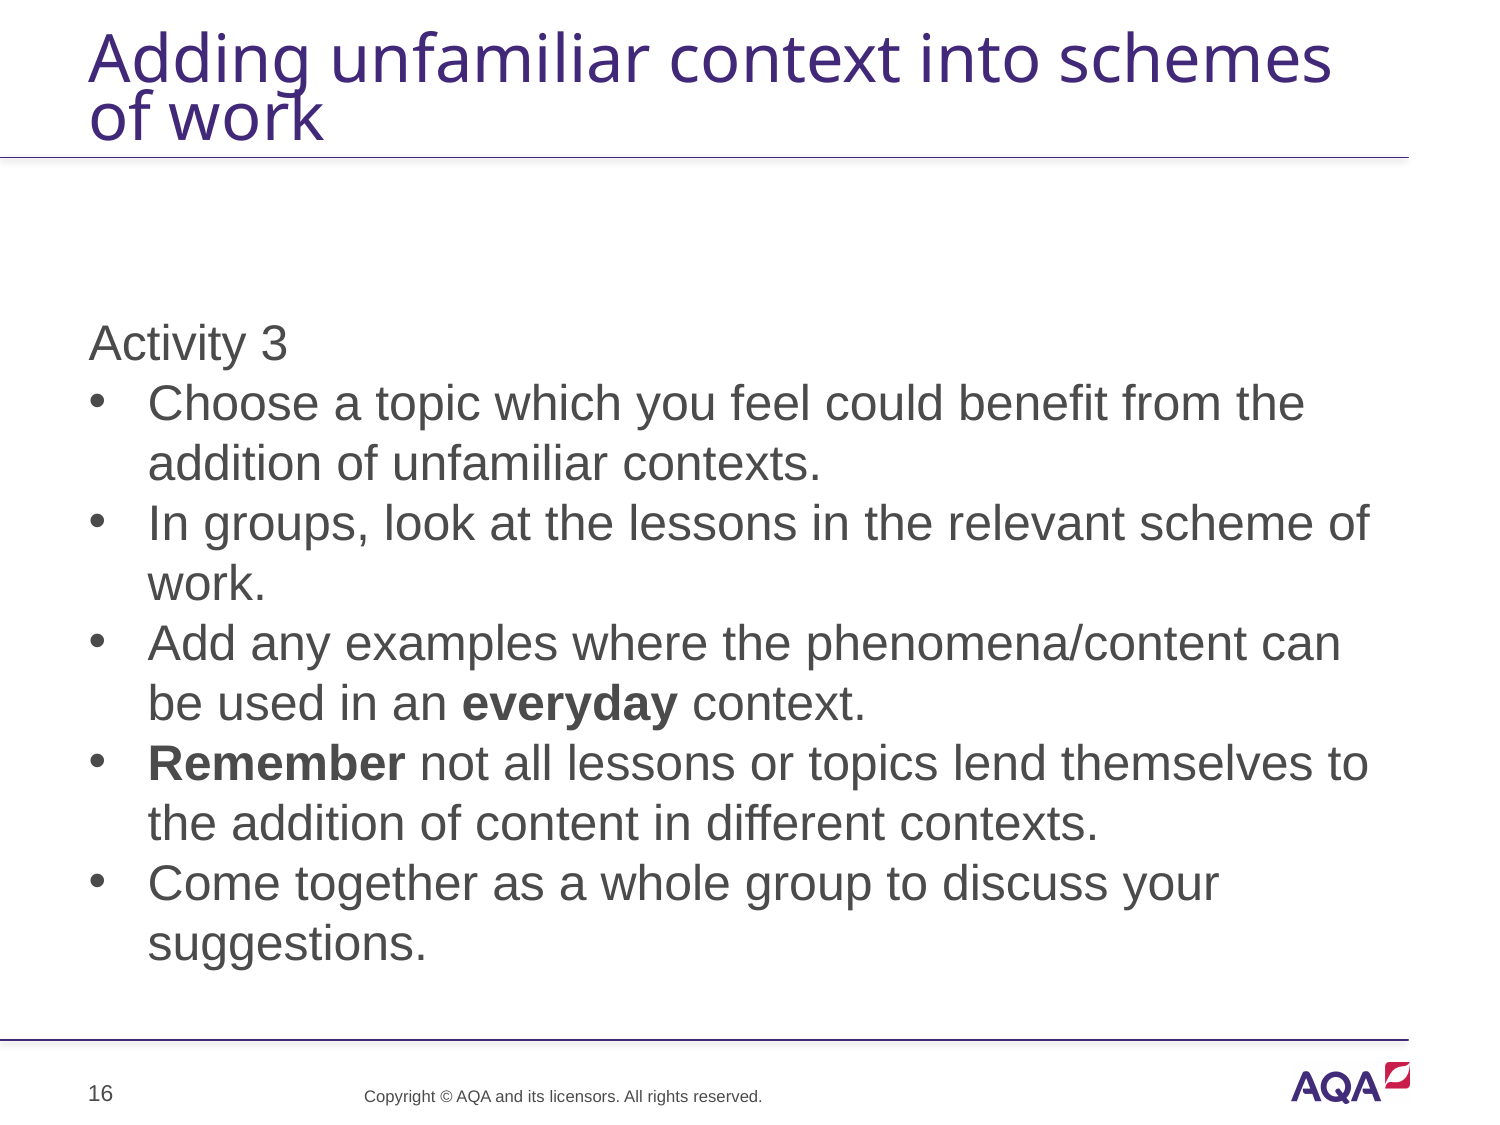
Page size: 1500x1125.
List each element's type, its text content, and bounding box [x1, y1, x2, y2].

footer Copyright © AQA and its licensors. All rights reserved. [324, 1084, 764, 1124]
title Adding unfamiliar context into schemes of work [88, 37, 1409, 108]
list Activity 3 Choose a topic which you feel could benefit from the addition of unfamiliar contexts. In groups, look at the lessons in the relevant scheme of work. Add any examples where the phenomena/content can be used in an everyday context. Remember not all lessons or topics lend themselves to the addition of content in different contexts. Come together as a whole group to discuss your suggestions. [88, 310, 1409, 993]
slide_number 16 [72, 1062, 188, 1123]
picture [1291, 1062, 1410, 1104]
